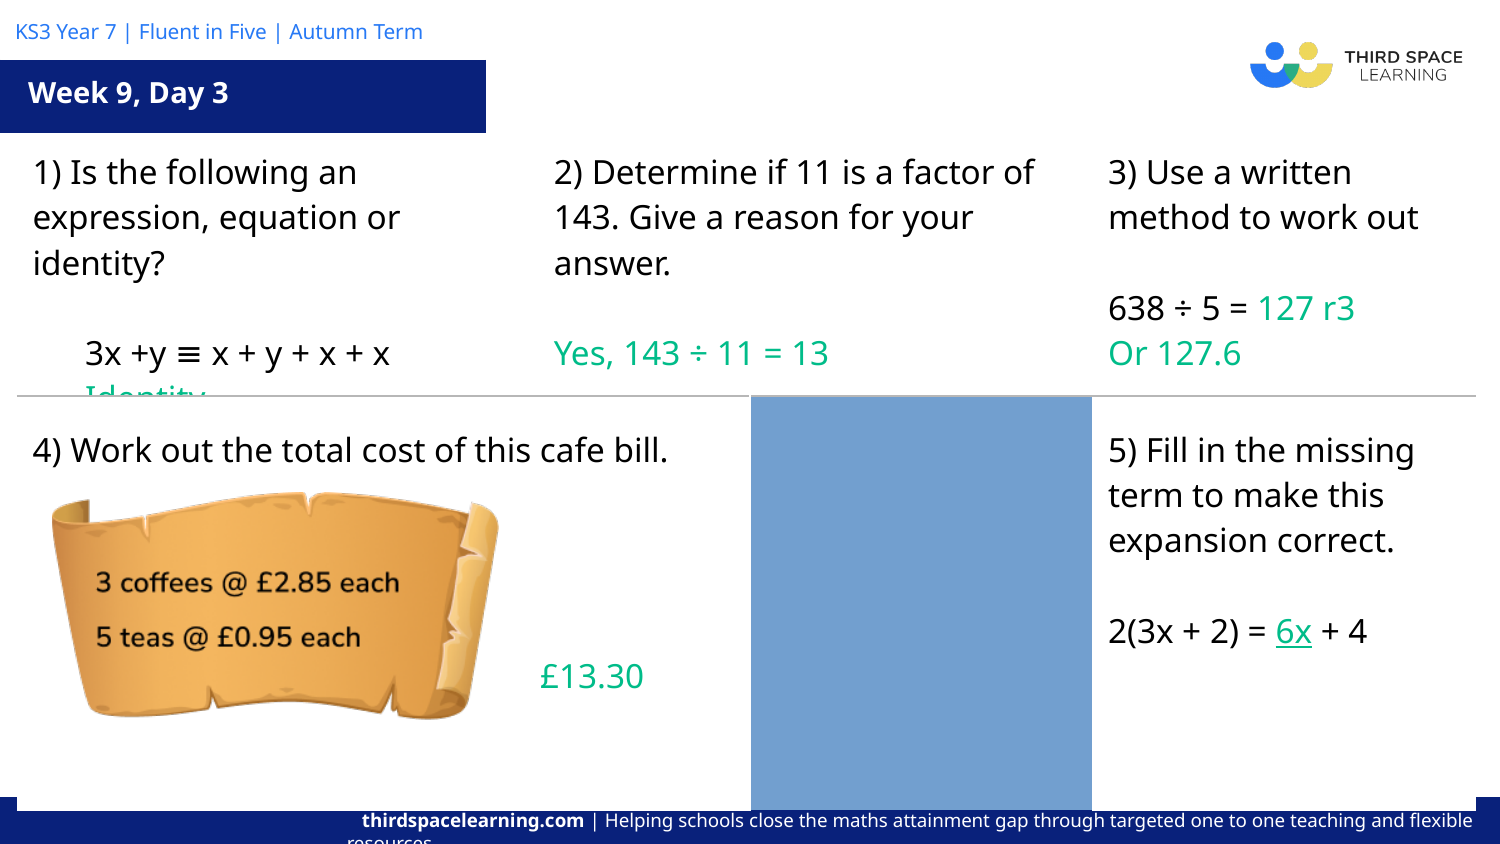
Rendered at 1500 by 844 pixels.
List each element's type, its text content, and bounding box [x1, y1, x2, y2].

picture [52, 492, 499, 721]
picture [1250, 33, 1465, 99]
table_cell 5) Fill in the missing term to make this expansion correct. 2(3x + 2) = 6x + 4 [1094, 397, 1474, 810]
table_header 3) Use a written method to work out 638 ÷ 5 = 127 r3 Or 127.6 [1094, 142, 1474, 395]
table_header 1) Is the following an expression, equation or identity? 3x +y ≡ x + y + x + x Identity [19, 142, 538, 395]
table_header 2) Determine if 11 is a factor of 143. Give a reason for your answer. Yes, 143 ÷ 11 = 13 [540, 142, 1092, 395]
table_cell 4) Work out the total cost of this cafe bill. £13.30 [19, 397, 749, 810]
text_box Week 9, Day 3 [13, 59, 383, 125]
